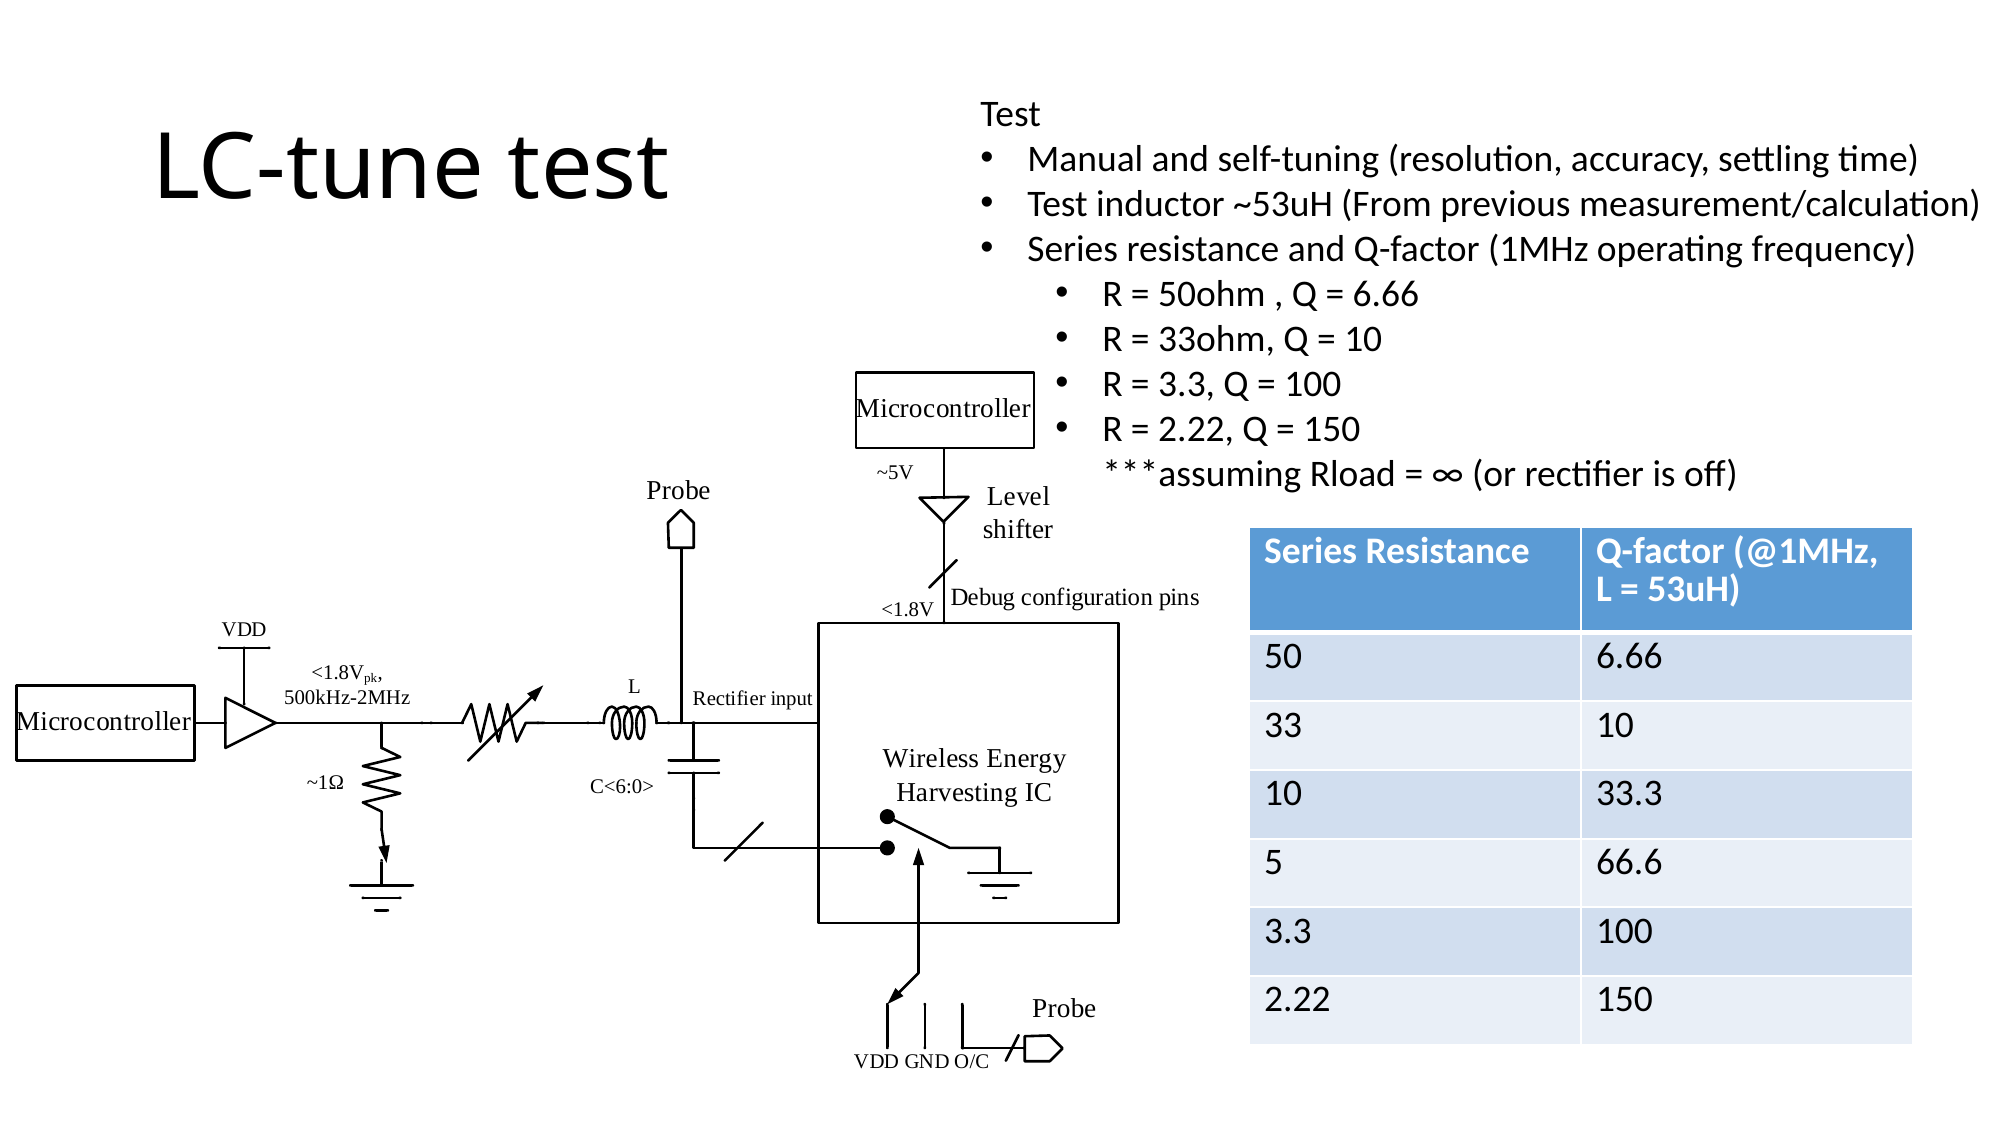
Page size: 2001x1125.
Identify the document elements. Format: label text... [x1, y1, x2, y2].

table_header Q-factor (@1MHz, L = 53uH) [1582, 528, 1912, 630]
table_cell 66.6 [1582, 840, 1912, 906]
text_box Test Manual and self-tuning (resolution, accuracy, settling time) Test inductor ~53uH (From previous measurement/calculation) Series resistance and Q-factor (1MHz operating frequency) R = 50ohm , Q = 6.66 R = 33ohm, Q = 10 R = 3.3, Q = 100 R = 2.22, Q = 150 ***assuming Rload = ∞ (or rectifier is off) [965, 81, 1997, 502]
table_cell 50 [1250, 635, 1580, 700]
table_header Series Resistance [1250, 528, 1580, 630]
table_cell 33.3 [1582, 771, 1912, 838]
table_cell 6.66 [1582, 635, 1912, 700]
table_cell 2.22 [1250, 977, 1580, 1044]
table_cell 5 [1250, 840, 1580, 906]
table_cell 10 [1250, 771, 1580, 838]
title LC-tune test [137, 59, 1863, 278]
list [0, 369, 1212, 1084]
table_cell 3.3 [1250, 908, 1580, 975]
table_cell 10 [1582, 702, 1912, 769]
table_cell 150 [1582, 977, 1912, 1044]
table_cell 33 [1250, 702, 1580, 769]
table_cell 100 [1582, 908, 1912, 975]
